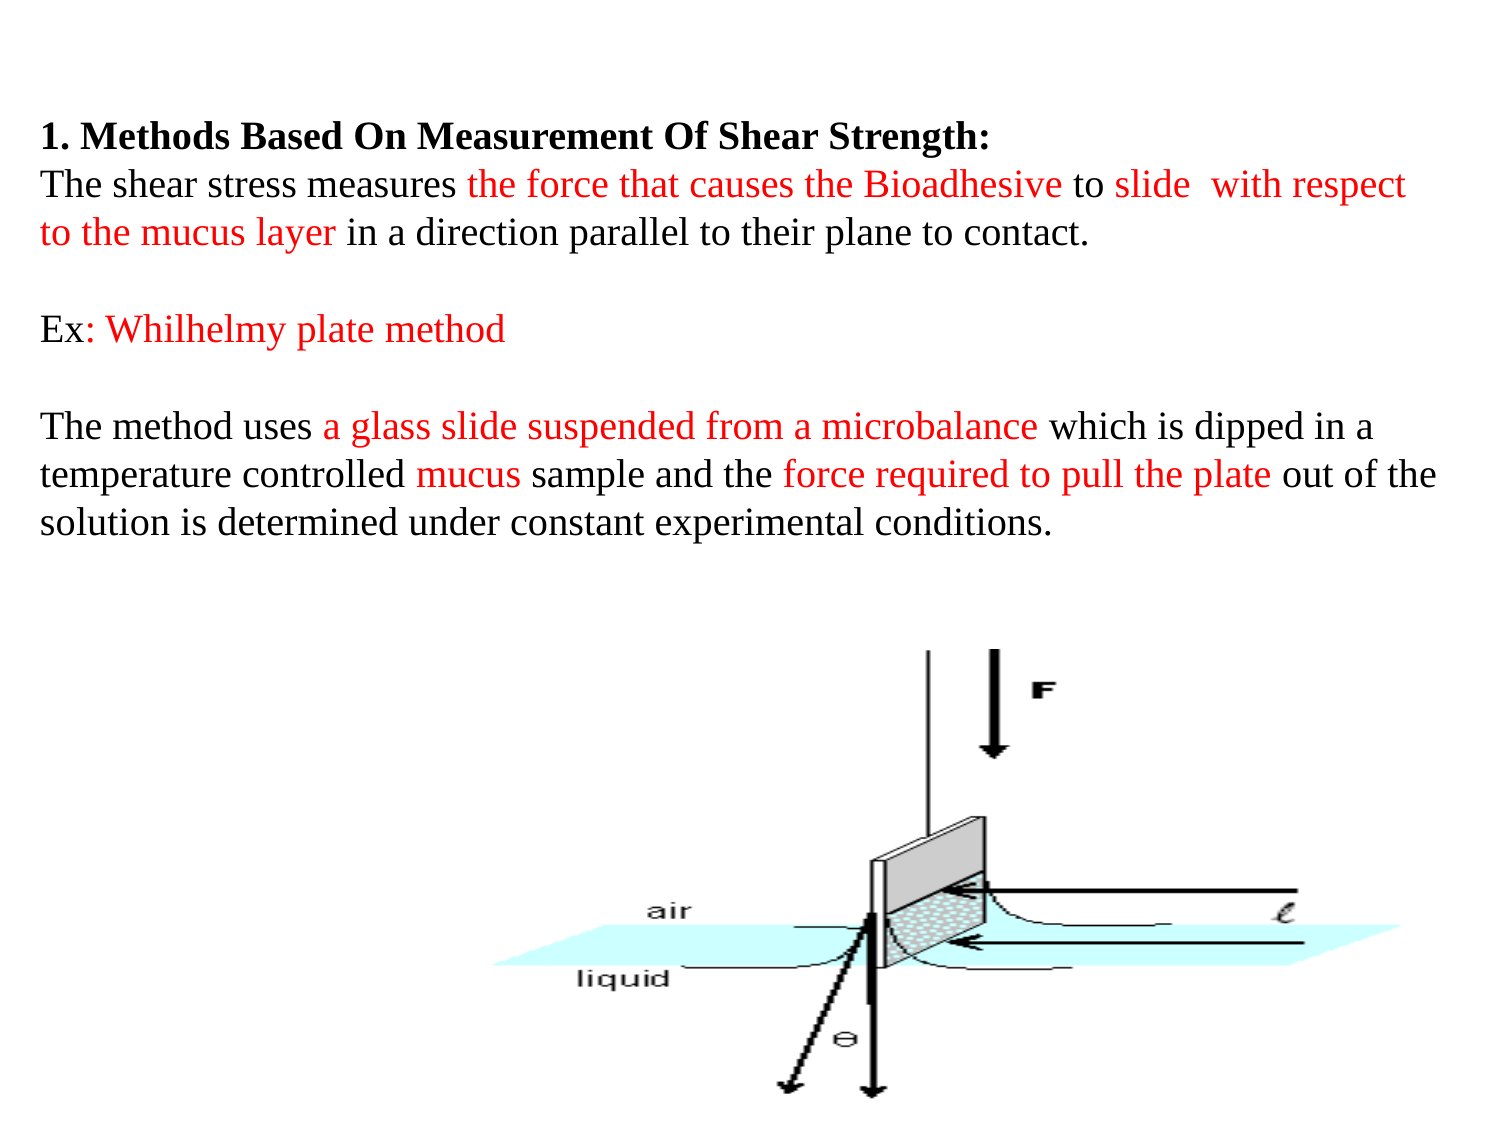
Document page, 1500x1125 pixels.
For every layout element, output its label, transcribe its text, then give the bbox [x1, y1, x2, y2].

picture [487, 649, 1438, 1103]
title 1. Methods Based On Measurement Of Shear Strength: The shear stress measures the force that causes the Bioadhesive to slide with respect to the mucus layer in a direction parallel to their plane to contact. Ex: Whilhelmy plate method The method uses a glass slide suspended from a microbalance which is dipped in a temperature controlled mucus sample and the force required to pull the plate out of the solution is determined under constant experimental conditions. [24, 0, 1463, 1088]
